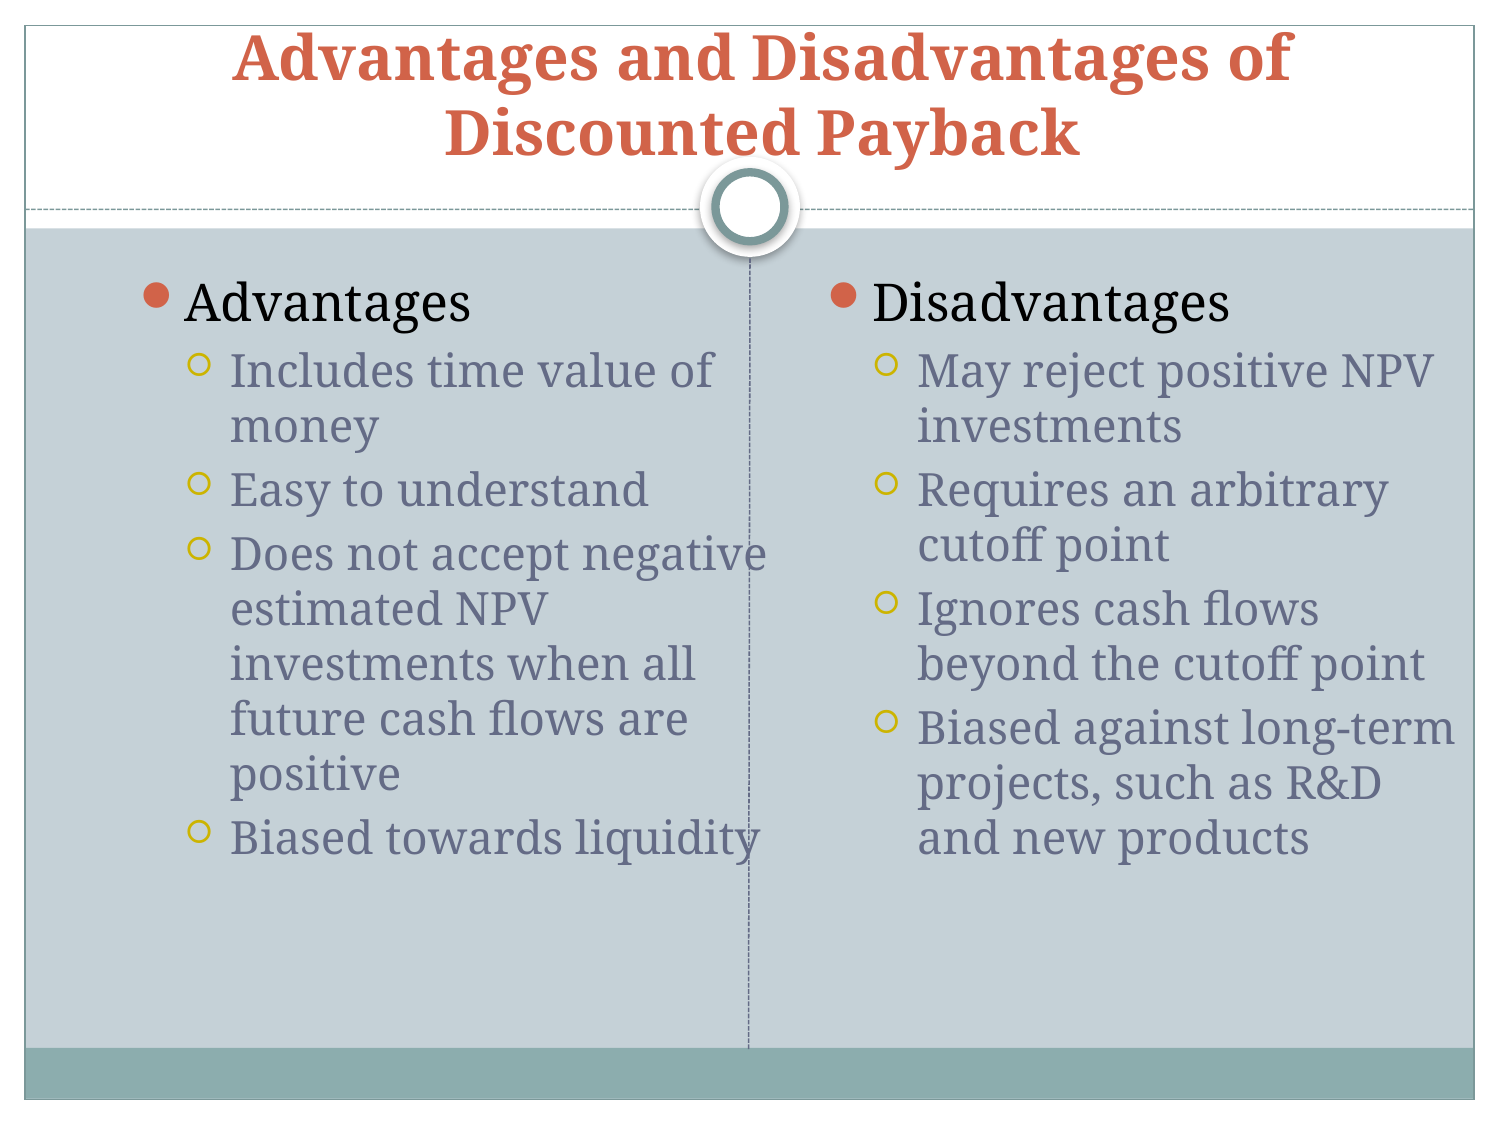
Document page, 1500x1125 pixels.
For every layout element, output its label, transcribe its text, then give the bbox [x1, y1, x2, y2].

list Disadvantages May reject positive NPV investments Requires an arbitrary cutoff point Ignores cash flows beyond the cutoff point Biased against long-term projects, such as R&D and new products [812, 262, 1475, 1005]
title Advantages and Disadvantages of Discounted Payback [37, 24, 1488, 175]
list Advantages Includes time value of money Easy to understand Does not accept negative estimated NPV investments when all future cash flows are positive Biased towards liquidity [125, 262, 788, 1005]
